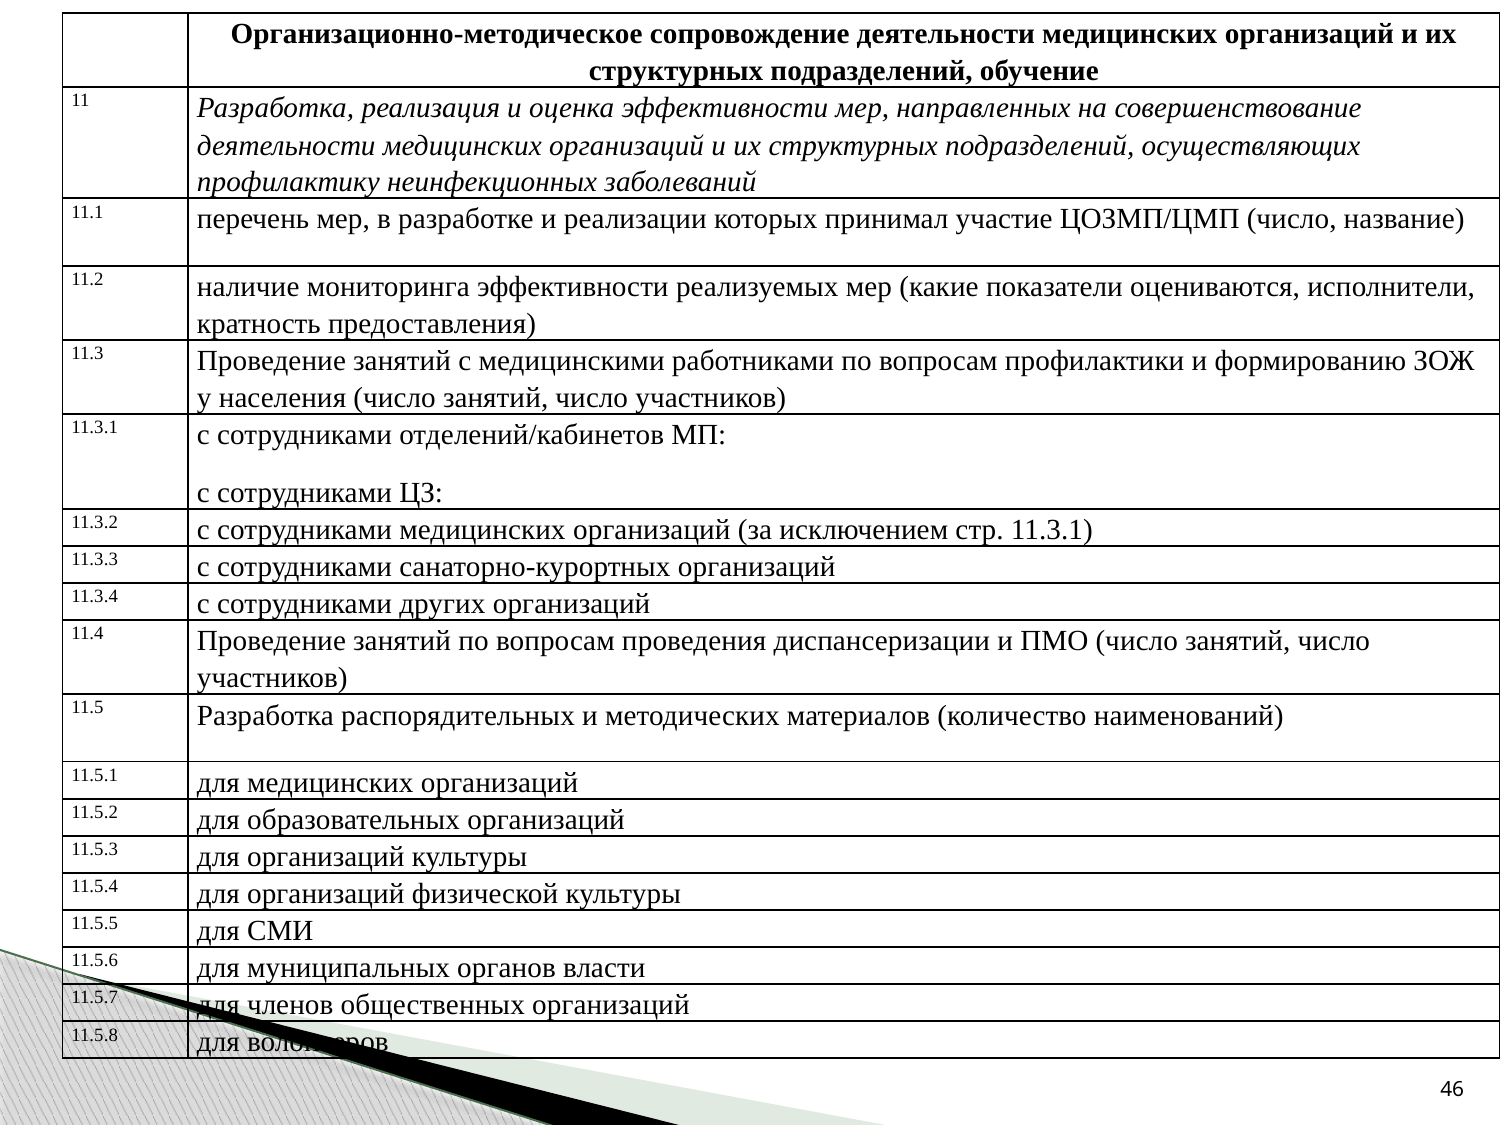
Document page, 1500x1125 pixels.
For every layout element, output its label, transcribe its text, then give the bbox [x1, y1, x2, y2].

table_cell 11.3.2 [63, 510, 187, 545]
table_cell 11.5.2 [63, 800, 187, 835]
table_cell 11.3.3 [63, 547, 187, 582]
table_cell 11.1 [63, 199, 187, 265]
table_cell с сотрудниками санаторно-курортных организаций [189, 547, 1499, 582]
table_cell с сотрудниками отделений/кабинетов МП: с сотрудниками ЦЗ: [189, 415, 1499, 508]
table_cell 11 [63, 88, 187, 197]
table_cell для организаций культуры [189, 837, 1499, 872]
table_cell [330, 1059, 542, 1125]
table_cell 11.5 [63, 695, 187, 761]
table_cell [0, 953, 62, 974]
slide_number 46 [1418, 1051, 1479, 1112]
table_cell Разработка распорядительных и методических материалов (количество наименований) [189, 695, 1499, 761]
table_cell 11.5.8 [63, 1022, 187, 1057]
table_cell перечень мер, в разработке и реализации которых принимал участие ЦОЗМП/ЦМП (число, название) [189, 199, 1499, 265]
table_cell 11.5.5 [63, 911, 187, 946]
table_cell для членов общественных организаций [189, 985, 1499, 1020]
table_cell для медицинских организаций [189, 762, 1499, 798]
table_cell для волонтеров [189, 1022, 1499, 1057]
table_cell наличие мониторинга эффективности реализуемых мер (какие показатели оцениваются, исполнители, кратность предоставления) [189, 267, 1499, 339]
table_cell для организаций физической культуры [189, 874, 1499, 909]
table_cell для образовательных организаций [189, 800, 1499, 835]
table_cell Проведение занятий с медицинскими работниками по вопросам профилактики и формированию ЗОЖ у населения (число занятий, число участников) [189, 341, 1499, 413]
table_cell 11.2 [63, 267, 187, 339]
table_cell 11.3.1 [63, 415, 187, 508]
table_cell 11.4 [63, 621, 187, 693]
table_cell 11.5.7 [63, 985, 187, 1020]
table_header Организационно-методическое сопровождение деятельности медицинских организаций и их структурных подразделений, обучение [189, 14, 1499, 86]
table_cell Проведение занятий по вопросам проведения диспансеризации и ПМО (число занятий, число участников) [189, 621, 1499, 693]
table_cell 11.5.6 [63, 948, 187, 983]
table_cell 11.5.4 [63, 874, 187, 909]
table_cell для СМИ [189, 911, 1499, 946]
table_cell с сотрудниками других организаций [189, 584, 1499, 619]
table_cell 11.5.3 [63, 837, 187, 872]
table_cell для муниципальных органов власти [189, 948, 1499, 983]
table_header [63, 14, 187, 86]
table_cell [315, 1059, 525, 1125]
table_cell с сотрудниками медицинских организаций (за исключением стр. 11.3.1) [189, 510, 1499, 545]
table_cell Разработка, реализация и оценка эффективности мер, направленных на совершенствование деятельности медицинских организаций и их структурных подразделений, осуществляющих профилактику неинфекционных заболеваний [189, 88, 1499, 197]
table_cell 11.3 [63, 341, 187, 413]
table_cell 11.3.4 [63, 584, 187, 619]
table_cell 11.5.1 [63, 762, 187, 798]
